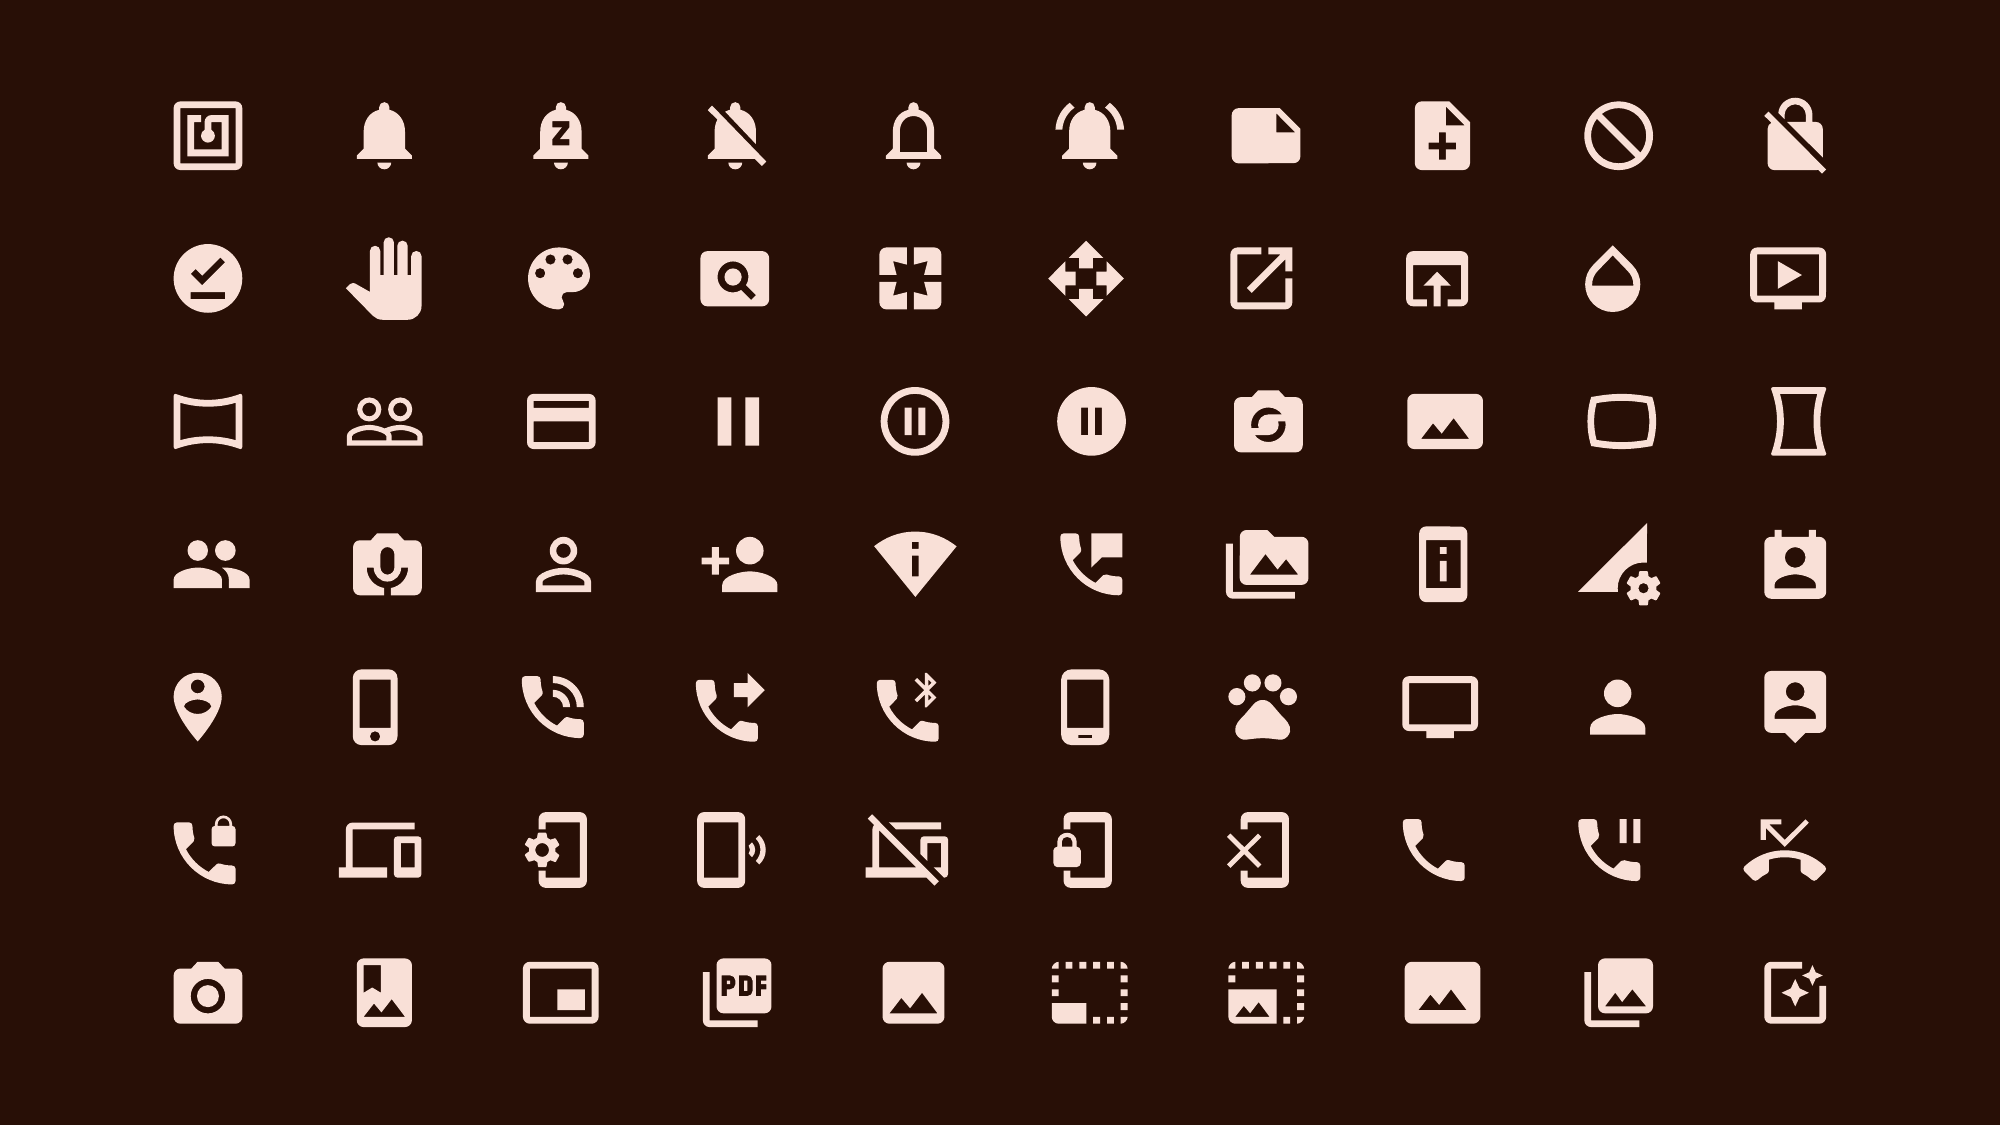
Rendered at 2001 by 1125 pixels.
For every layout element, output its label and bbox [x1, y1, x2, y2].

text_box [1743, 850, 1827, 881]
text_box [736, 536, 764, 565]
text_box [1120, 961, 1128, 969]
text_box [1065, 961, 1073, 969]
text_box [906, 162, 921, 170]
text_box [722, 571, 778, 593]
text_box [1297, 1003, 1305, 1011]
text_box [173, 101, 243, 171]
text_box [1093, 961, 1101, 969]
text_box [1283, 961, 1291, 969]
text_box [1062, 102, 1118, 159]
text_box [173, 393, 243, 450]
text_box [1419, 526, 1468, 603]
text_box [1107, 1016, 1114, 1024]
text_box [222, 567, 250, 589]
text_box [1060, 533, 1123, 596]
text_box [535, 567, 592, 593]
text_box [173, 961, 243, 1024]
text_box [1068, 288, 1104, 317]
text_box [1764, 529, 1827, 599]
text_box [888, 822, 942, 830]
text_box [717, 397, 732, 446]
text_box [745, 397, 760, 446]
text_box [1269, 961, 1277, 969]
text_box [1297, 975, 1305, 983]
text_box [920, 836, 949, 878]
text_box [1051, 975, 1059, 983]
text_box [876, 679, 939, 742]
text_box [1120, 1016, 1128, 1024]
text_box [885, 102, 942, 159]
text_box [879, 281, 907, 310]
text_box [388, 397, 413, 422]
text_box [1402, 676, 1479, 739]
text_box [1584, 972, 1640, 1028]
text_box [702, 972, 758, 1028]
text_box [528, 247, 591, 310]
text_box [1228, 989, 1277, 1024]
text_box [1414, 101, 1471, 171]
text_box [1297, 989, 1305, 997]
text_box [1053, 832, 1081, 868]
text_box [913, 247, 942, 275]
text_box [1057, 387, 1126, 456]
text_box [1105, 102, 1125, 130]
text_box [695, 679, 758, 742]
text_box [1051, 989, 1059, 997]
text_box [1264, 674, 1282, 692]
text_box [1228, 975, 1236, 983]
text_box [356, 102, 412, 159]
text_box [701, 547, 730, 575]
text_box [1402, 819, 1465, 882]
text_box [1406, 251, 1469, 307]
text_box [1120, 989, 1128, 997]
text_box [913, 281, 942, 310]
text_box [1093, 1016, 1101, 1024]
text_box [173, 244, 243, 313]
text_box [1225, 543, 1295, 599]
text_box [1603, 679, 1632, 708]
text_box [1228, 961, 1236, 969]
text_box [173, 672, 222, 742]
text_box [1764, 961, 1827, 1024]
text_box [215, 540, 236, 561]
text_box [1407, 393, 1483, 450]
text_box [1764, 670, 1827, 744]
text_box [356, 958, 412, 1028]
text_box [345, 237, 422, 320]
text_box [1239, 530, 1309, 585]
text_box [1240, 812, 1289, 888]
text_box [553, 162, 568, 170]
text_box [874, 531, 957, 597]
text_box [393, 836, 422, 878]
text_box [716, 958, 772, 1014]
text_box [1048, 261, 1076, 296]
text_box [1107, 961, 1114, 969]
text_box [187, 540, 208, 561]
text_box [865, 814, 939, 886]
text_box [1584, 101, 1654, 171]
text_box [549, 536, 578, 565]
text_box [1234, 390, 1303, 453]
text_box [1771, 387, 1827, 456]
text_box [1587, 393, 1657, 450]
text_box [733, 672, 765, 708]
text_box [173, 822, 236, 885]
text_box [521, 676, 584, 739]
text_box [1760, 819, 1809, 847]
text_box [1404, 961, 1481, 1024]
text_box [1764, 111, 1827, 174]
text_box [1051, 961, 1059, 969]
text_box [1230, 247, 1293, 310]
text_box [1079, 961, 1087, 969]
text_box [211, 815, 236, 847]
text_box [1578, 819, 1641, 882]
text_box [1578, 522, 1648, 592]
text_box [1120, 975, 1128, 983]
text_box [1590, 714, 1646, 735]
text_box [725, 102, 756, 145]
text_box [1778, 97, 1823, 158]
text_box [914, 672, 937, 708]
text_box [538, 812, 587, 888]
text_box [1242, 961, 1249, 969]
text_box [1279, 687, 1298, 706]
text_box [1297, 1016, 1305, 1024]
text_box [357, 397, 382, 422]
text_box [352, 669, 398, 746]
text_box [1235, 700, 1291, 740]
text_box [1096, 261, 1124, 296]
text_box [1585, 245, 1641, 312]
text_box [377, 162, 392, 170]
text_box [524, 832, 560, 868]
text_box [1082, 162, 1097, 170]
text_box [1068, 240, 1104, 269]
text_box [527, 393, 596, 450]
text_box [1750, 247, 1827, 310]
text_box [879, 247, 907, 275]
text_box [522, 961, 599, 1024]
text_box [1283, 1016, 1291, 1024]
text_box [728, 162, 743, 170]
text_box [697, 812, 746, 888]
text_box [1297, 961, 1305, 969]
text_box [880, 387, 950, 456]
text_box [338, 822, 415, 878]
text_box [1051, 1003, 1087, 1024]
text_box [1626, 571, 1661, 606]
text_box [700, 251, 770, 307]
text_box [1598, 958, 1654, 1014]
text_box [1055, 102, 1075, 130]
text_box [1231, 108, 1301, 164]
text_box [1063, 812, 1112, 888]
text_box [1227, 833, 1262, 868]
text_box [748, 842, 756, 858]
text_box [1255, 961, 1263, 969]
text_box [533, 102, 589, 159]
text_box [1061, 669, 1110, 746]
text_box [1228, 687, 1246, 706]
text_box [882, 961, 945, 1024]
text_box [353, 533, 422, 596]
text_box [755, 835, 766, 865]
text_box [1120, 1003, 1128, 1011]
text_box [707, 105, 767, 166]
text_box [346, 424, 423, 446]
text_box [1243, 674, 1261, 692]
text_box [173, 567, 222, 589]
